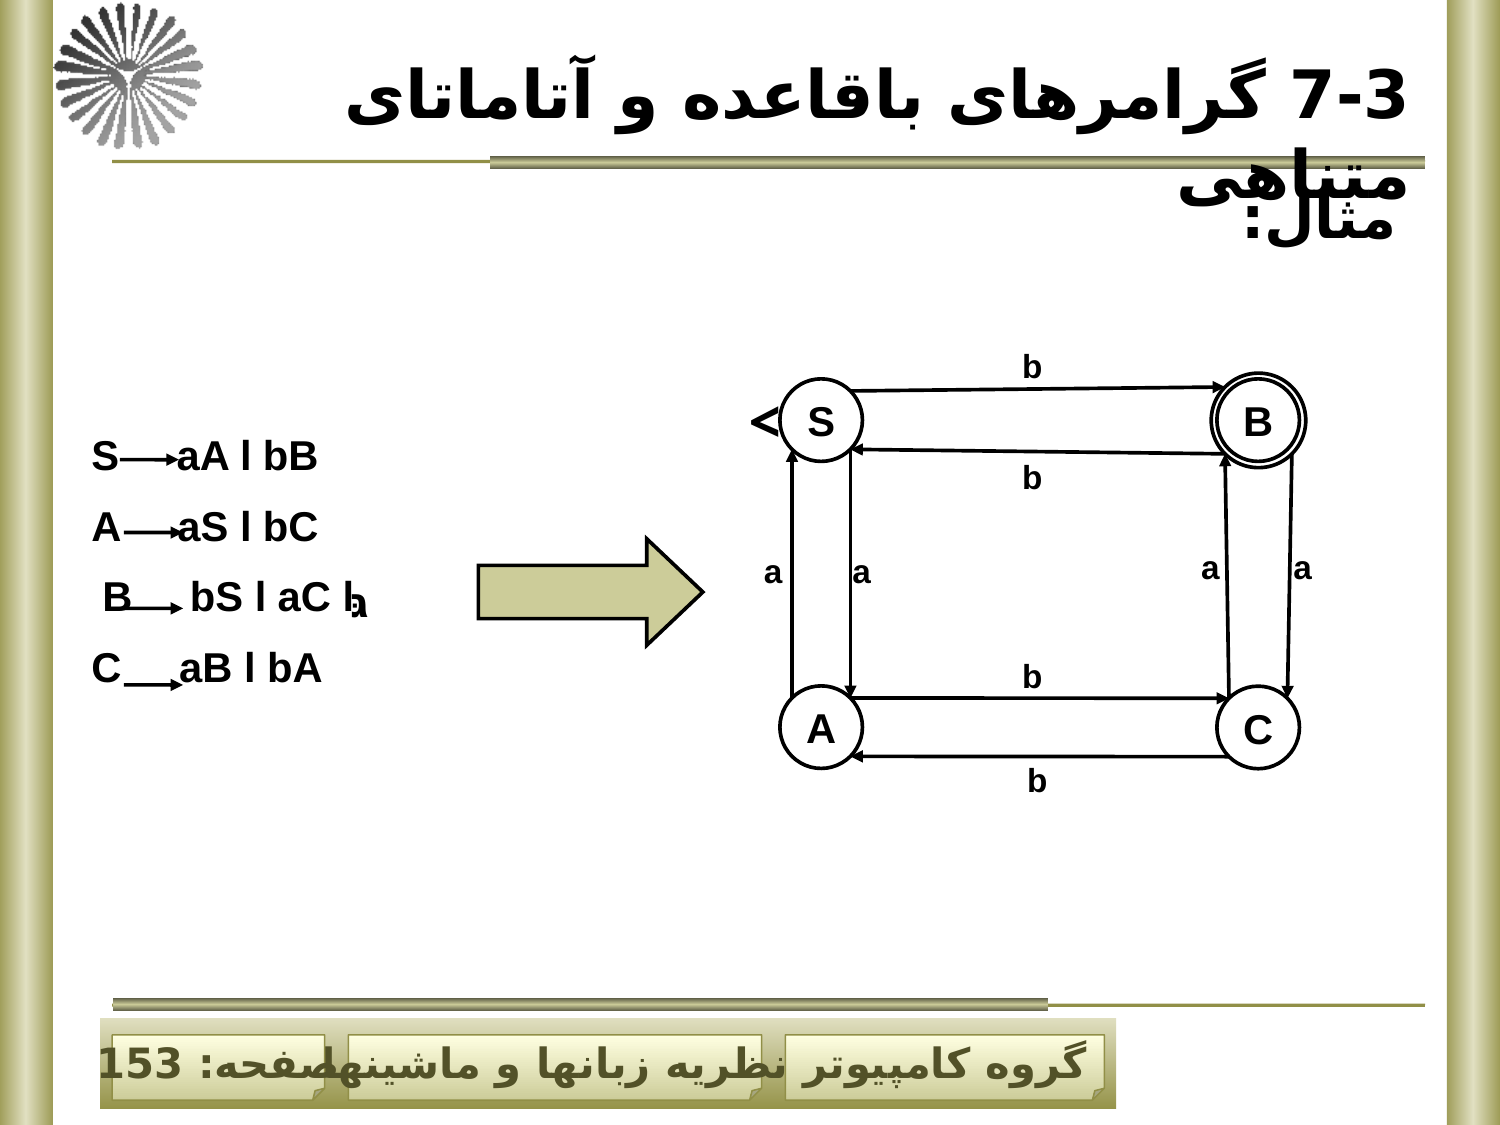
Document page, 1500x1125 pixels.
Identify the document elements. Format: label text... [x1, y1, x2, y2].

text_box [637, 538, 703, 646]
text_box 7-3 گرامرهای باقاعده و آتاماتای متناهی [161, 44, 1426, 220]
text_box مثال: [1139, 172, 1412, 258]
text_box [76, 420, 633, 712]
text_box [725, 337, 1327, 807]
